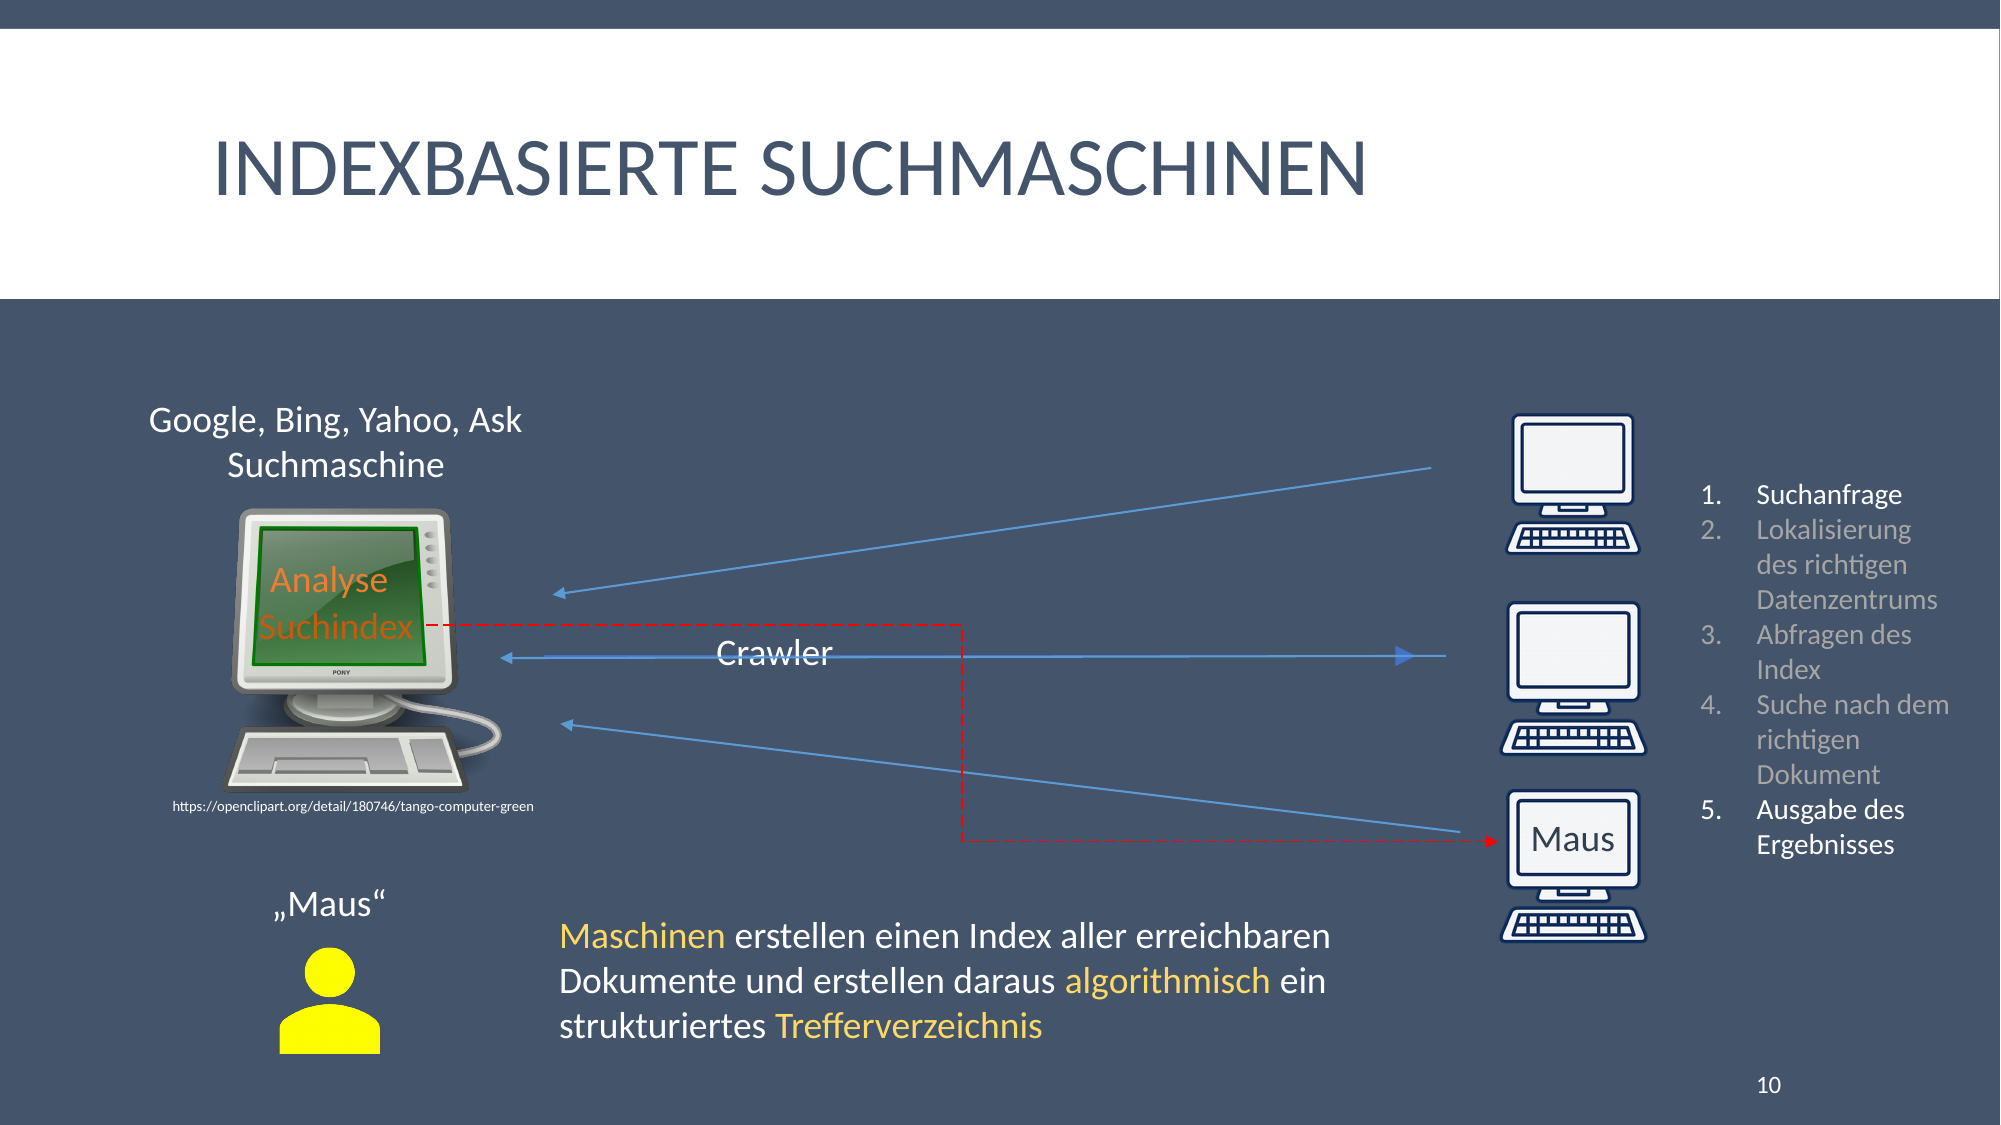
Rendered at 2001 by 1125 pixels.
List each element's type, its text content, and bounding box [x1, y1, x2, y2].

text_box Suchanfrage Lokalisierung des richtigen Datenzentrums Abfragen des Index Suche nach dem richtigen Dokument Ausgabe des Ergebnisses [1693, 468, 1974, 868]
text_box Maschinen erstellen einen Index aller erreichbaren Dokumente und erstellen daraus algorithmisch ein strukturiertes Trefferverzeichnis [544, 903, 1403, 1054]
text_box „Maus“ [256, 871, 402, 921]
picture [254, 925, 405, 1077]
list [221, 508, 502, 793]
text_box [552, 467, 1432, 596]
slide_number 10 [1748, 1053, 1904, 1114]
text_box https://openclipart.org/detail/180746/tango-computer-green [157, 789, 418, 822]
text_box Google, Bing, Yahoo, Ask Suchmaschine [134, 387, 538, 493]
title Indexbasierte Suchmaschinen [197, 46, 1803, 295]
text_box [425, 624, 1499, 842]
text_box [1460, 406, 1687, 953]
